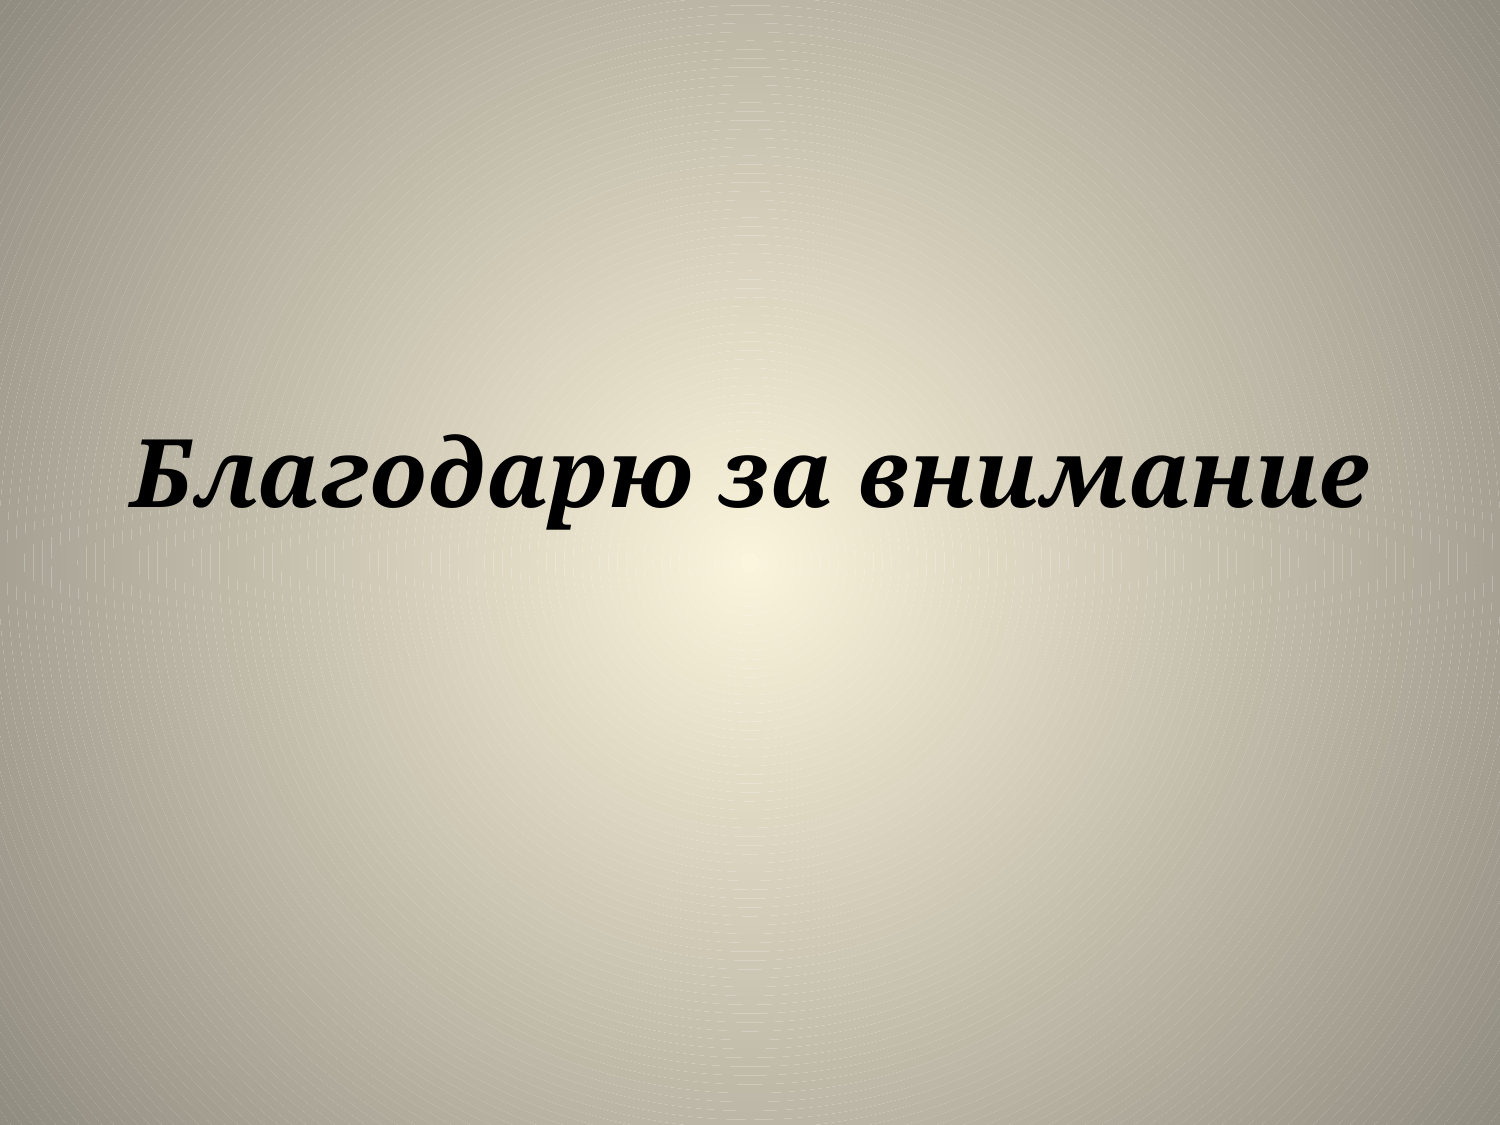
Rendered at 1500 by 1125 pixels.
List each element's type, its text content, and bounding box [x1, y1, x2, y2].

title Благодарю за внимание [112, 349, 1388, 591]
